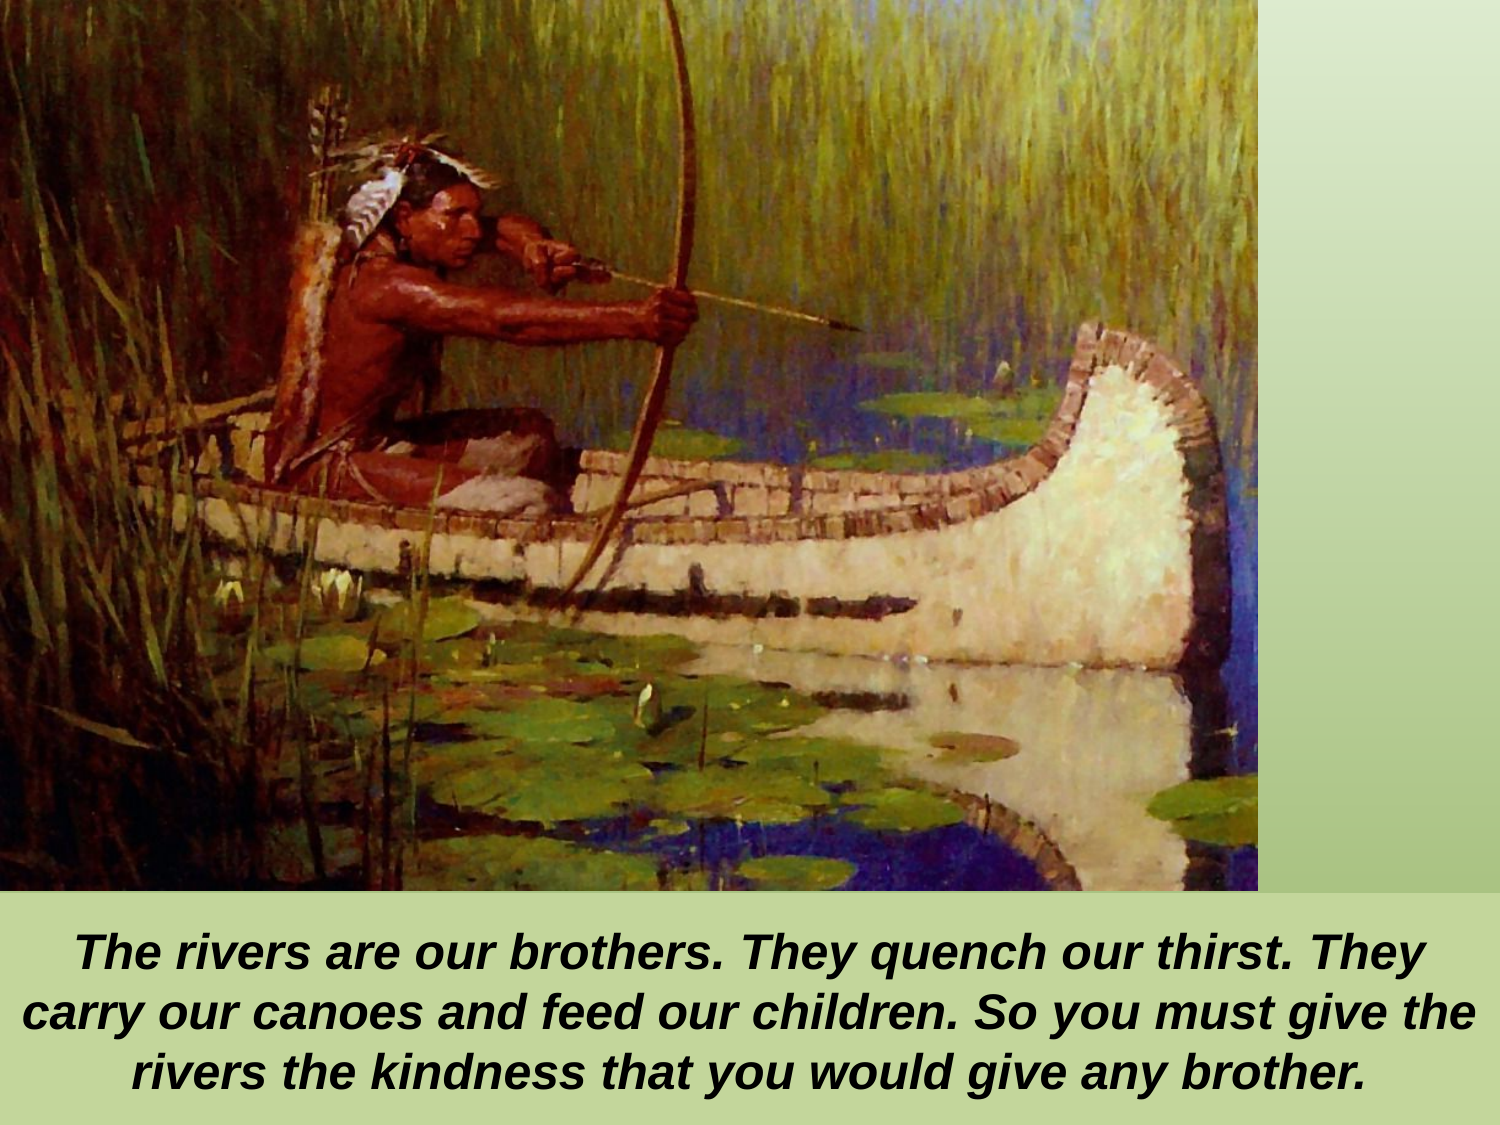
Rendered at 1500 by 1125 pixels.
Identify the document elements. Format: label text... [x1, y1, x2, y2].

picture [0, 0, 1259, 891]
title The rivers are our brothers. They quench our thirst. They carry our canoes and feed our children. So you must give the rivers the kindness that you would give any brother. [0, 893, 1500, 1125]
